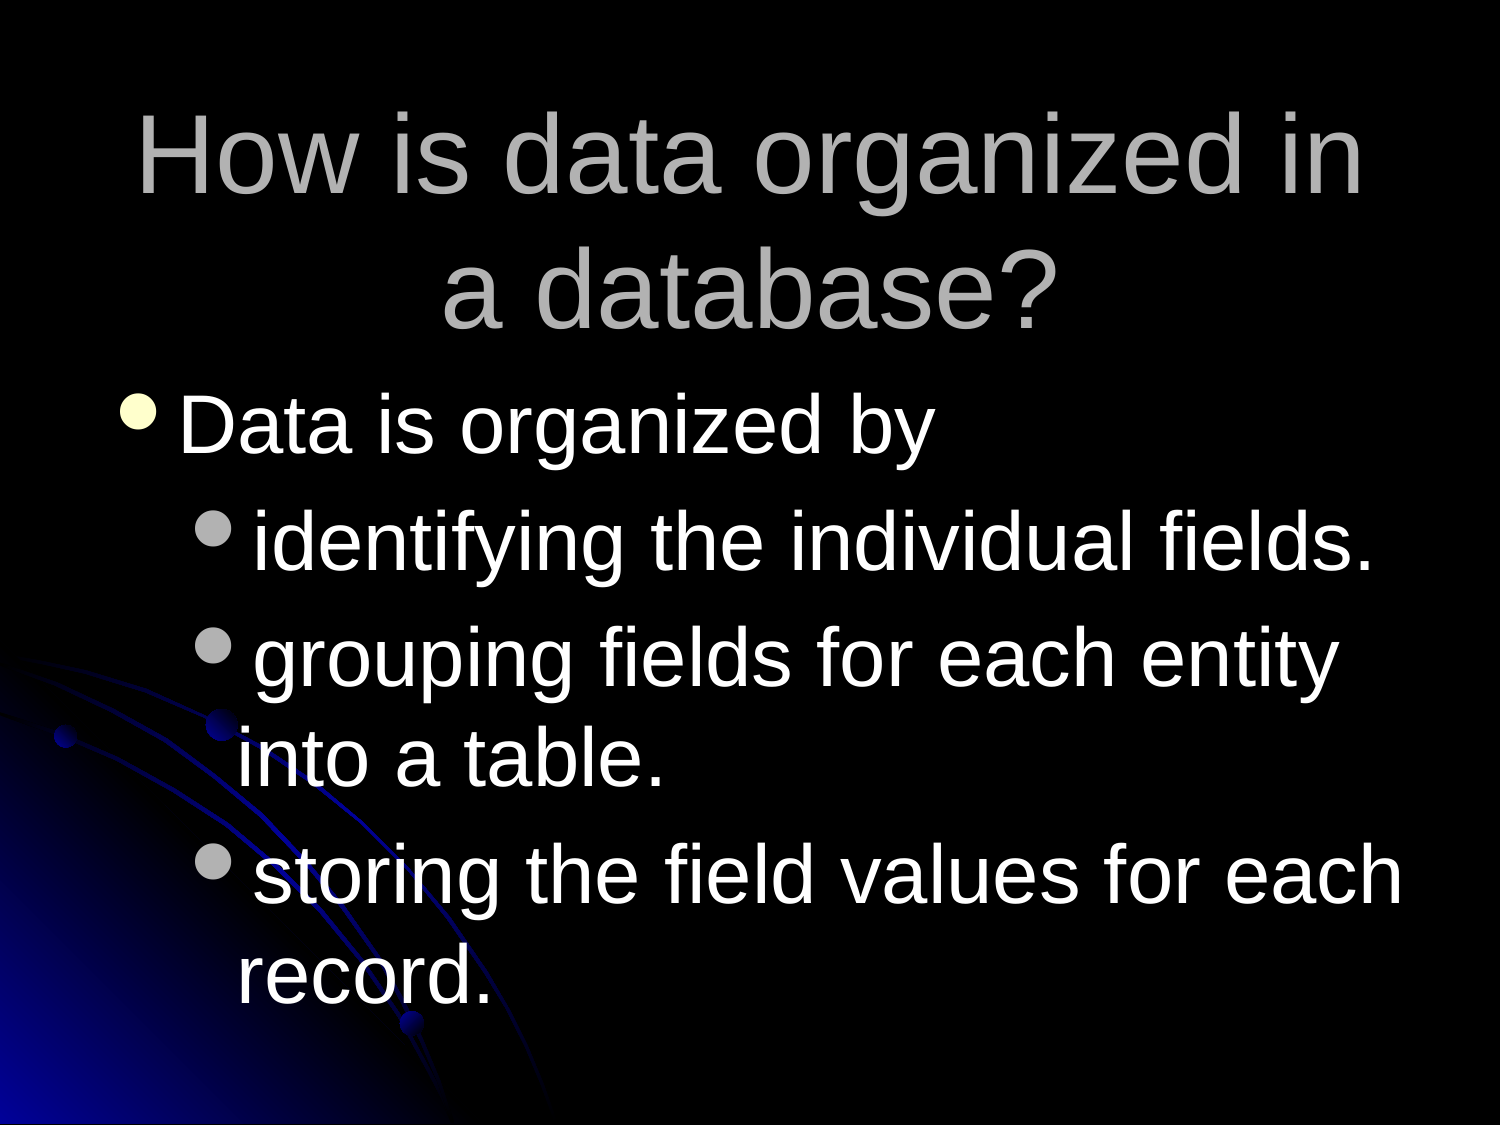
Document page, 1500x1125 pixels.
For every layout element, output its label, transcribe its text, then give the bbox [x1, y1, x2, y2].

title How is data organized in a database? [87, 87, 1413, 344]
list Data is organized by identifying the individual fields. grouping fields for each entity into a table. storing the field values for each record. [99, 362, 1451, 1001]
